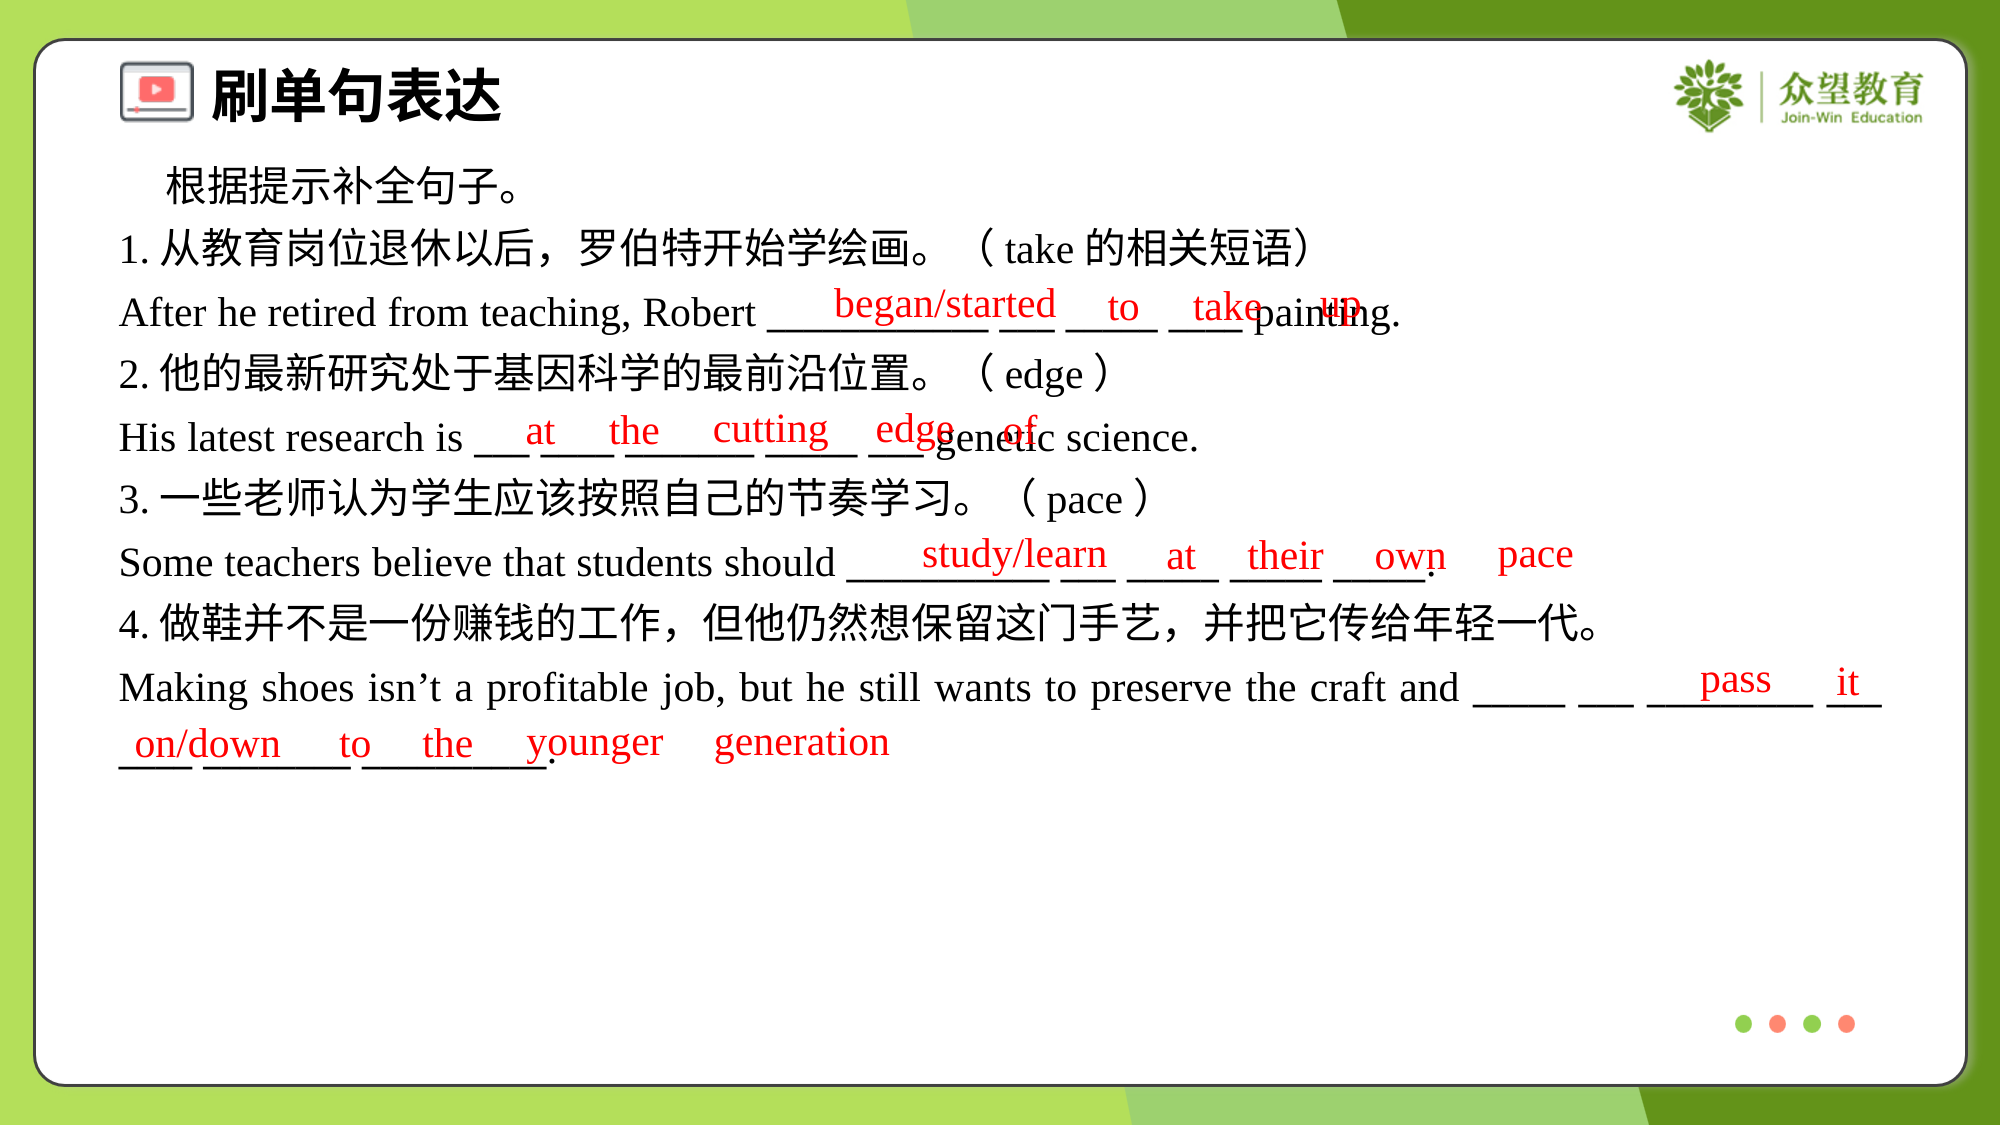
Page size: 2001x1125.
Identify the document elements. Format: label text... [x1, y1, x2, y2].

text_box 根据提示补全句子。 1.从教育岗位退休以后，罗伯特开始学绘画。（take的相关短语） After he retired from teaching, Robert ____________ ___ _____ ____ painting. 2.他的最新研究处于基因科学的最前沿位置。（edge） His latest research is ___ ____ _______ _____ ___ genetic science. 3.一些老师认为学生应该按照自己的节奏学习。（pace） Some teachers believe that students should ___________ ___ _____ _____ _____. [118, 146, 1883, 579]
text_box study/learn [917, 513, 1112, 572]
text_box their [1242, 515, 1329, 574]
text_box pace [1492, 513, 1579, 572]
text_box to [1102, 265, 1145, 324]
text_box the [604, 390, 665, 449]
text_box of [998, 390, 1043, 449]
text_box the [417, 703, 479, 761]
text_box 4.做鞋并不是一份赚钱的工作，但他仍然想保留这门手艺，并把它传给年轻一代。 Making shoes isn’t a profitable job, but he still wants to preserve the craft and _____ ___ _________ ___ ____ ________ __________. [118, 584, 1883, 767]
text_box to [334, 703, 377, 761]
text_box take [1188, 265, 1267, 324]
text_box pass [1695, 638, 1777, 697]
text_box it [1831, 640, 1865, 699]
text_box own [1370, 515, 1452, 574]
text_box on/down [130, 703, 286, 761]
text_box cutting [708, 388, 834, 447]
text_box younger [522, 701, 668, 759]
text_box began/started [829, 263, 1061, 322]
text_box at [521, 390, 561, 449]
text_box generation [709, 701, 895, 759]
picture [0, 0, 2000, 1125]
text_box edge [871, 388, 959, 447]
text_box up [1315, 263, 1367, 322]
text_box at [1161, 515, 1201, 574]
